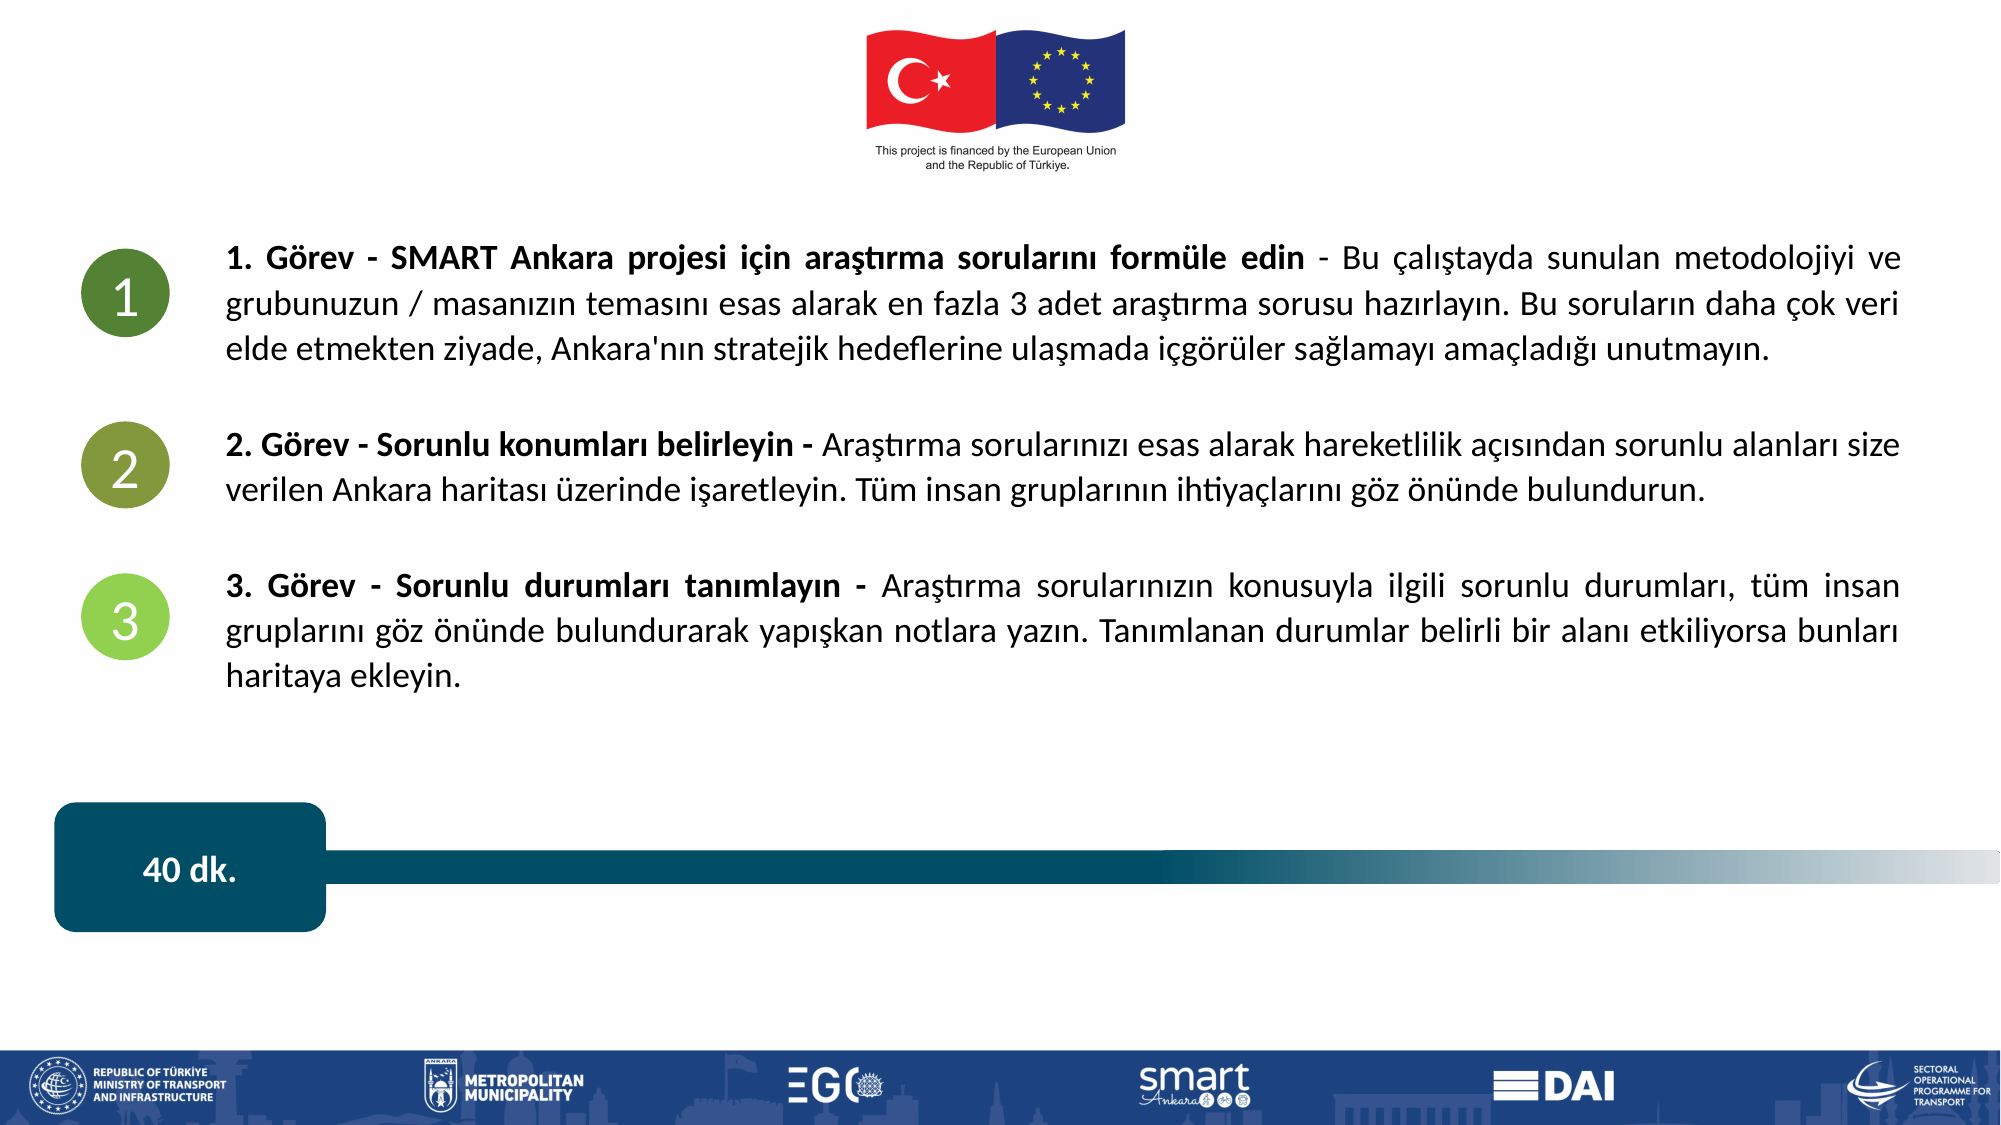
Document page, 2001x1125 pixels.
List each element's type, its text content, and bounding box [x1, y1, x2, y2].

text_box 40 dk. [54, 802, 327, 933]
text_box 1 [81, 248, 170, 338]
text_box [311, 850, 2000, 885]
text_box 1. Görev - SMART Ankara projesi için araştırma sorularını formüle edin - Bu çalıştayda sunulan metodolojiyi ve grubunuzun / masanızın temasını esas alarak en fazla 3 adet araştırma sorusu hazırlayın. Bu soruların daha çok veri elde etmekten ziyade, Ankara'nın stratejik hedeflerine ulaşmada içgörüler sağlamayı amaçladığı unutmayın. 2. Görev - Sorunlu konumları belirleyin - Araştırma sorularınızı esas alarak hareketlilik açısından sorunlu alanları size verilen Ankara haritası üzerinde işaretleyin. Tüm insan gruplarının ihtiyaçlarını göz önünde bulundurun. 3. Görev - Sorunlu durumları tanımlayın - Araştırma sorularınızın konusuyla ilgili sorunlu durumları, tüm insan gruplarını göz önünde bulundurarak yapışkan notlara yazın. Tanımlanan durumlar belirli bir alanı etkiliyorsa bunları haritaya ekleyin. [210, 223, 1936, 776]
text_box 2 [81, 421, 170, 509]
picture [0, 0, 2001, 1125]
text_box 3 [81, 573, 170, 661]
